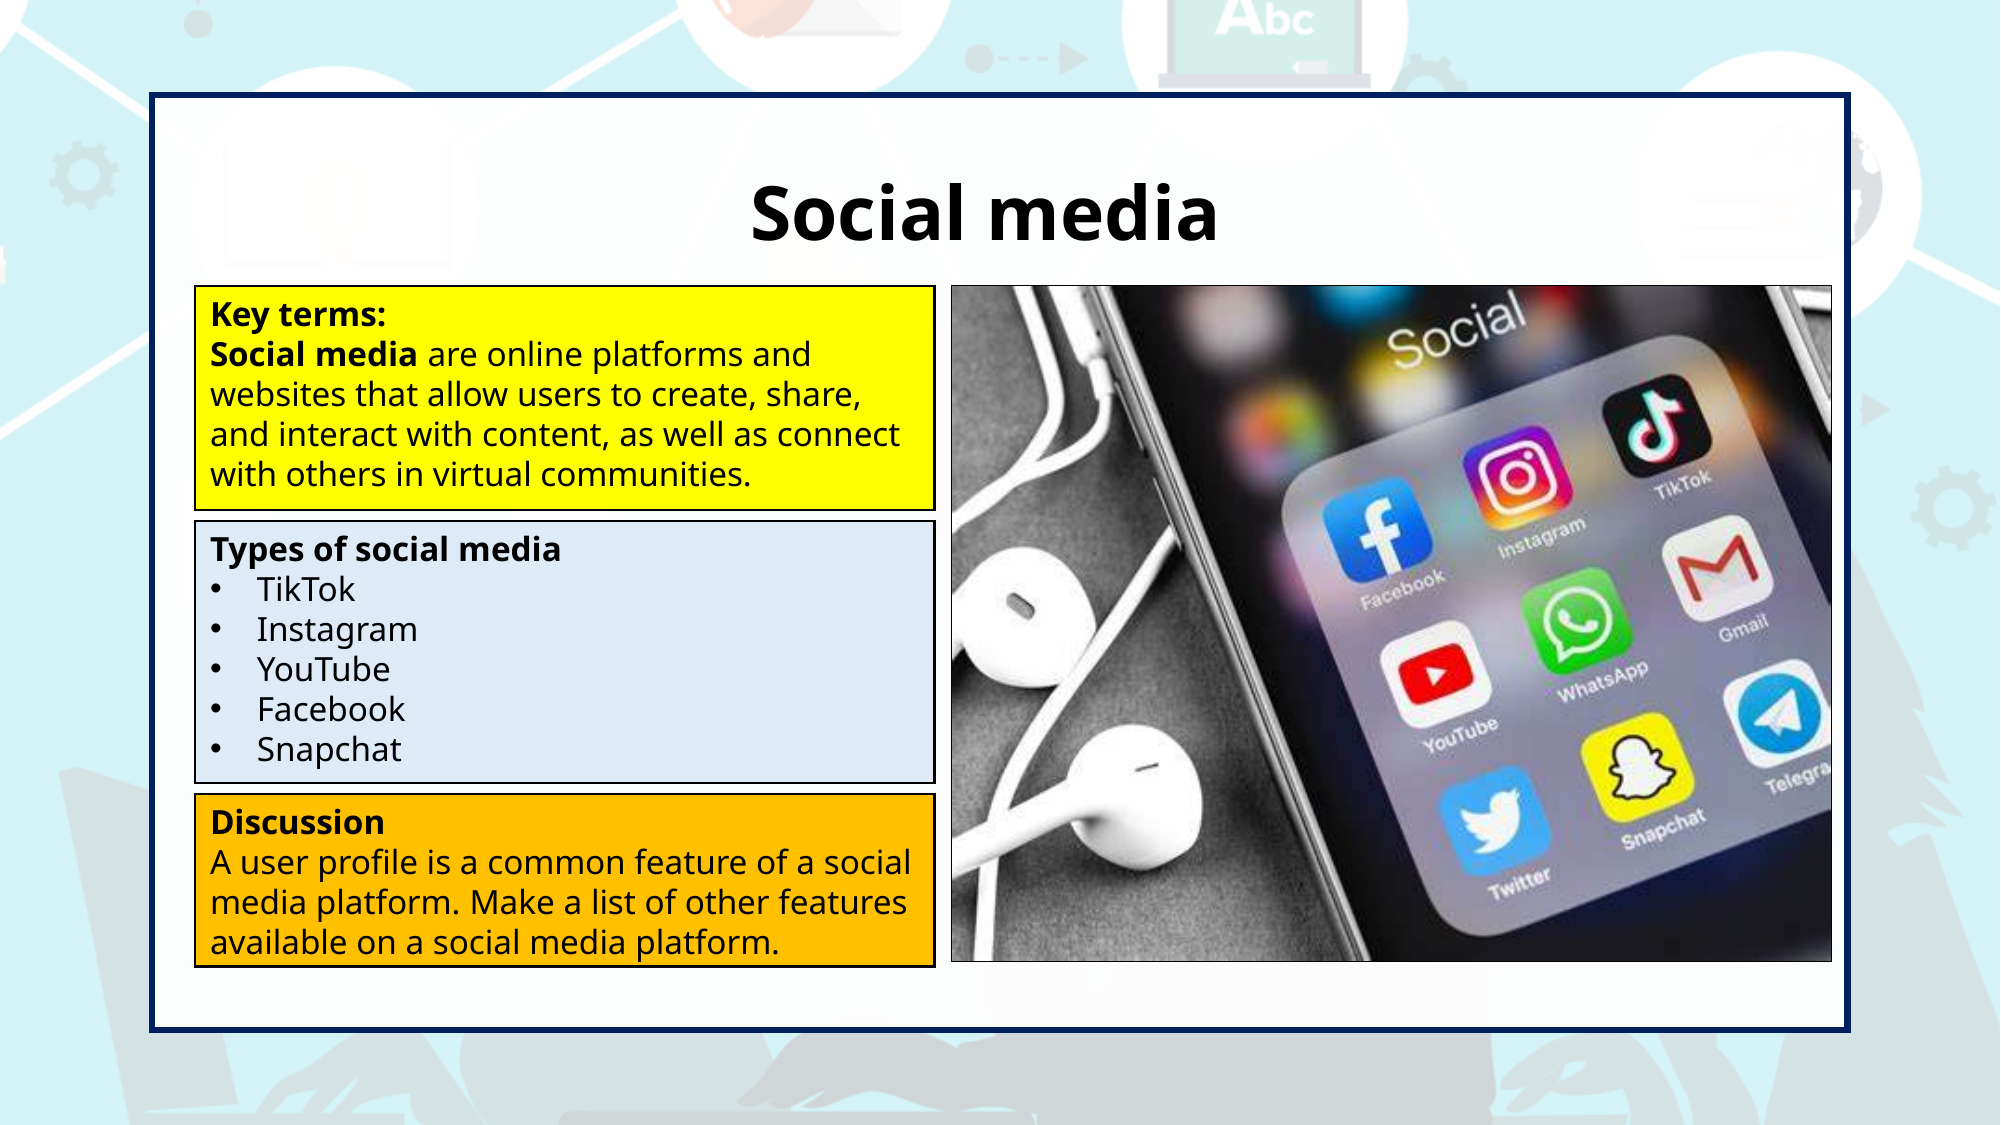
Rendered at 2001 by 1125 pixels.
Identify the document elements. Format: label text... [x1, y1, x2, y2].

text_box [151, 94, 1849, 1031]
text_box Key terms: Social media are online platforms and websites that allow users to create, share, and interact with content, as well as connect with others in virtual communities. [194, 285, 936, 511]
picture [951, 285, 1831, 962]
text_box Types of social media TikTok Instagram YouTube Facebook Snapchat [194, 520, 936, 784]
text_box Discussion A user profile is a common feature of a social media platform. Make a list of other features available on a social media platform. [194, 793, 936, 968]
text_box Social media [195, 158, 1776, 264]
